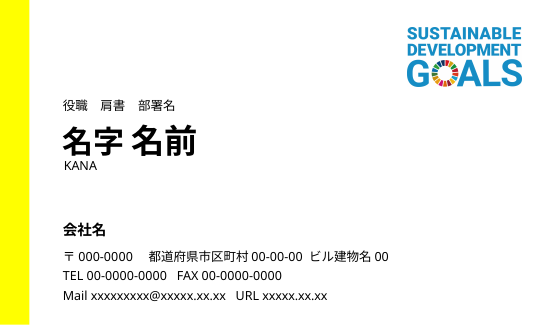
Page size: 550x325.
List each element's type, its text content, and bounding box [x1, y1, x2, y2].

text_box 役職 肩書 部署名 [62, 98, 275, 114]
text_box KANA [63, 158, 275, 174]
picture [406, 27, 523, 88]
text_box [0, 0, 31, 325]
text_box 会社名 [62, 221, 358, 239]
text_box 〒000-0000 都道府県市区町村00-00-00 ビル建物名00 TEL 00-0000-0000 FAX 00-0000-0000 Mail xxxxxxxxx@xxxxx.xx.xx URL xxxxx.xx.xx [62, 244, 491, 303]
text_box 名字 名前 [62, 119, 275, 160]
